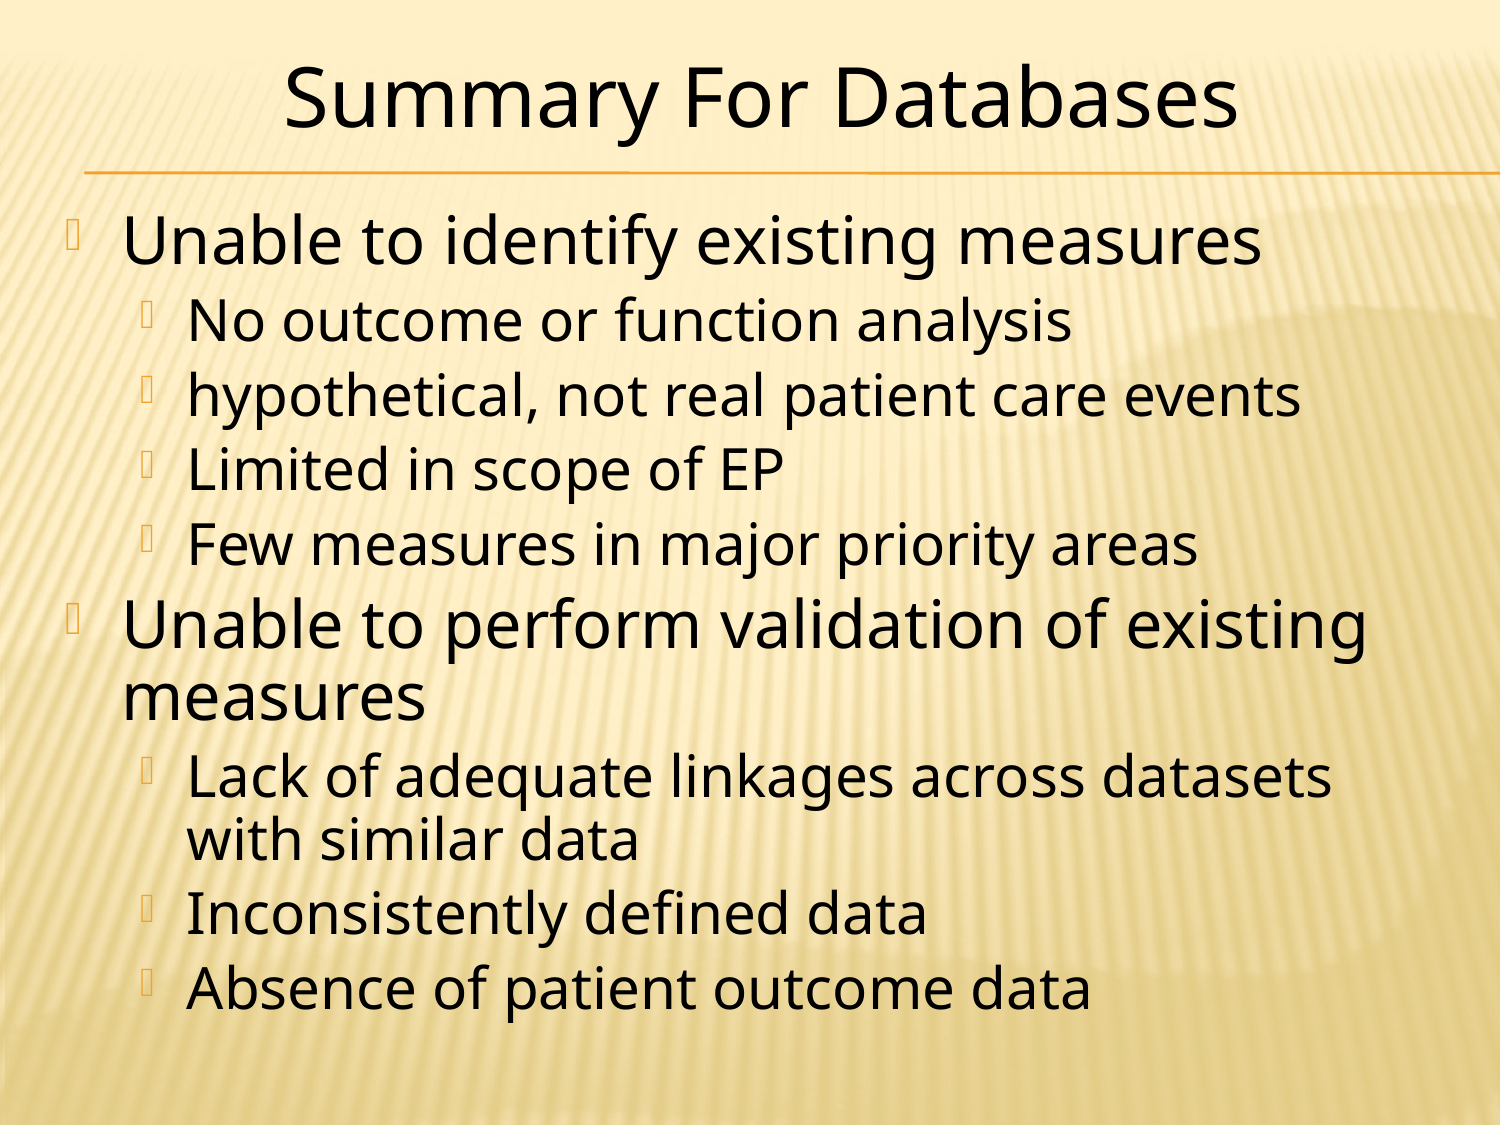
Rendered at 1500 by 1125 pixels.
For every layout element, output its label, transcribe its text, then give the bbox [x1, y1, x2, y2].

list Unable to identify existing measures No outcome or function analysis hypothetical, not real patient care events Limited in scope of EP Few measures in major priority areas Unable to perform validation of existing measures Lack of adequate linkages across datasets with similar data Inconsistently defined data Absence of patient outcome data [49, 199, 1476, 1088]
title Summary For Databases [50, 24, 1475, 163]
